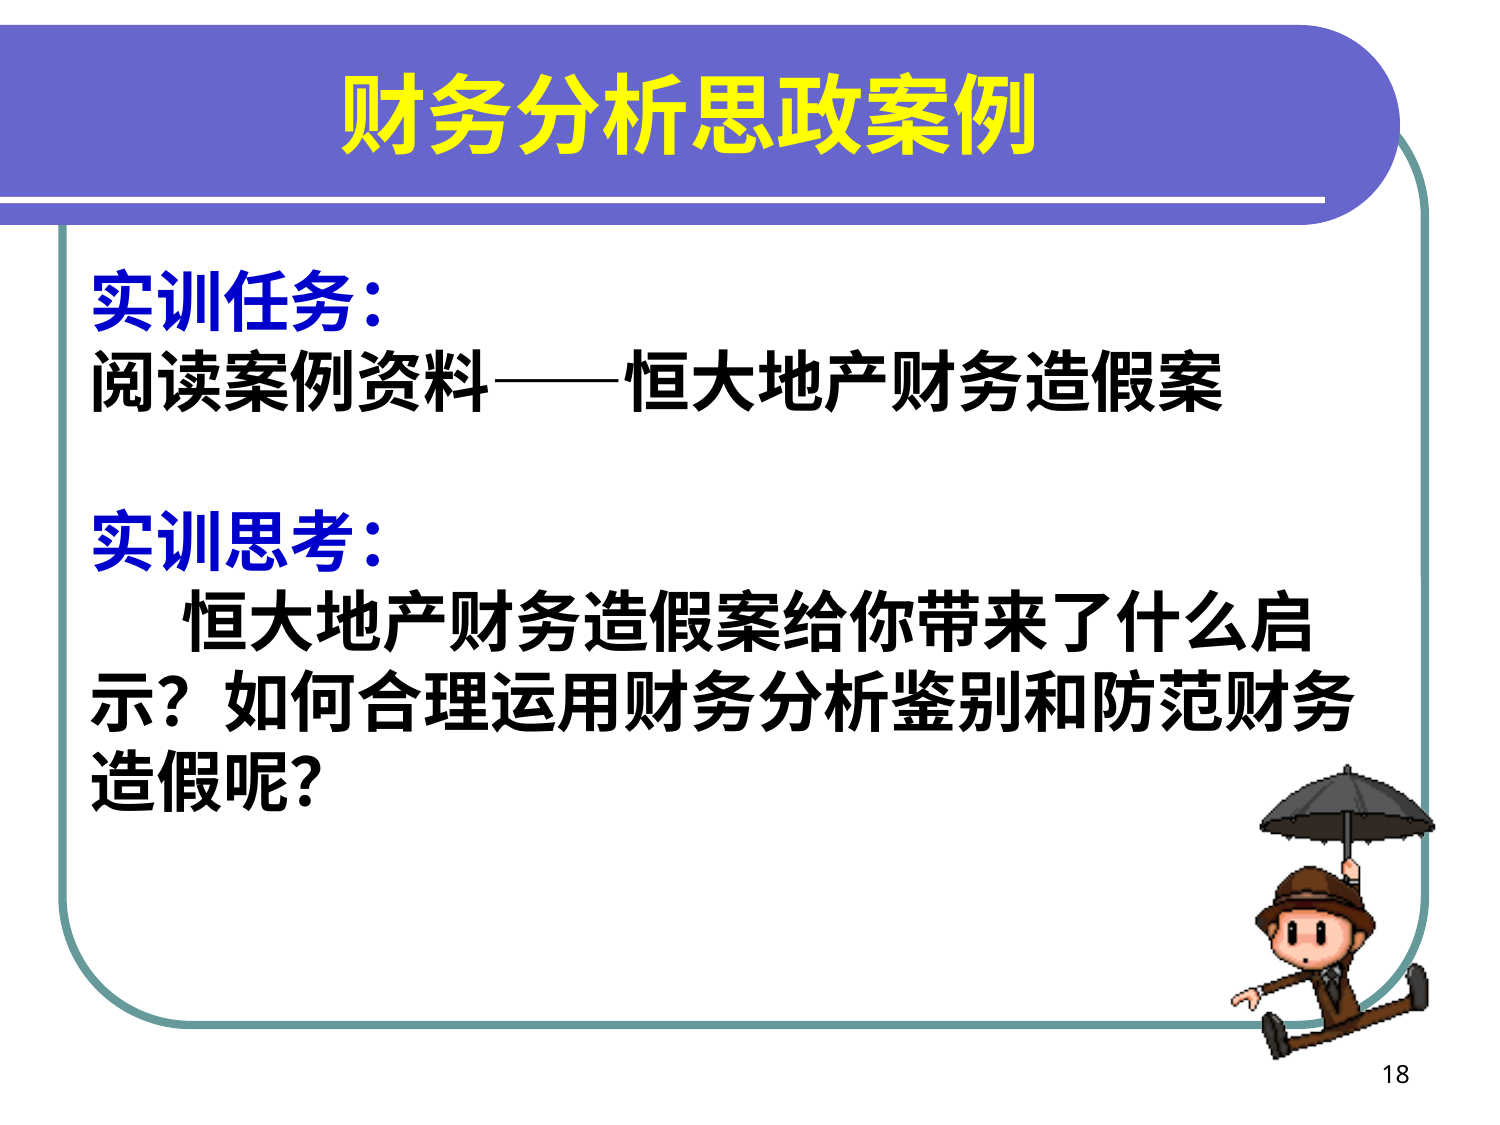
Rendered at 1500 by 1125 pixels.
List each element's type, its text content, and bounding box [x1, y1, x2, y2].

slide_number 18 [1074, 1024, 1426, 1101]
picture [1173, 749, 1500, 1074]
title 财务分析思政案例 [31, 37, 1348, 188]
text_box 实训任务： 阅读案例资料——恒大地产财务造假案 实训思考： 恒大地产财务造假案给你带来了什么启示？如何合理运用财务分析鉴别和防范财务造假呢？ [75, 212, 1375, 1000]
